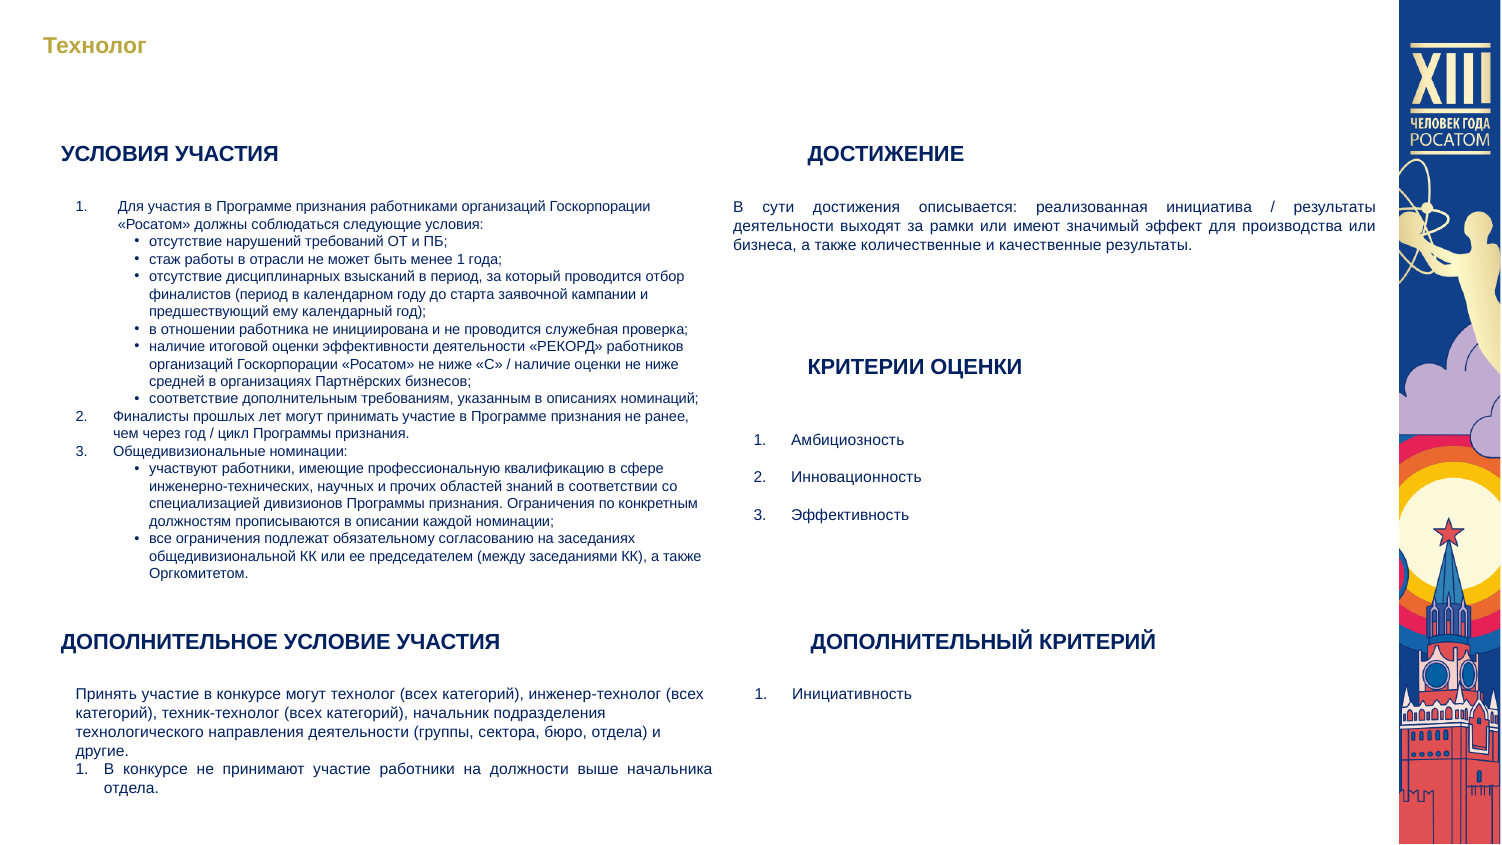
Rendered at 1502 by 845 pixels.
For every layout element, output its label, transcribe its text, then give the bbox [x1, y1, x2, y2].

text_box Амбициозность Инновационность Эффективность [738, 422, 1390, 531]
text_box Технолог [28, 23, 1402, 66]
text_box ДОПОЛНИТЕЛЬНОЕ УСЛОВИЕ УЧАСТИЯ [60, 614, 652, 656]
text_box Принять участие в конкурсе могут технолог (всех категорий), инженер-технолог (всех категорий), техник-технолог (всех категорий), начальник подразделения технологического направления деятельности (группы, сектора, бюро, отдела) и другие. В конкурсе не принимают участие работники на должности выше начальника отдела. [60, 676, 727, 805]
text_box В сути достижения описывается: реализованная инициатива / результаты деятельности выходят за рамки или имеют значимый эффект для производства или бизнеса, а также количественные и качественные результаты. [718, 189, 1391, 261]
text_box Инициативность [739, 676, 1391, 748]
text_box ДОПОЛНИТЕЛЬНЫЙ КРИТЕРИЙ [810, 614, 1303, 673]
picture [0, 0, 1501, 844]
text_box Для участия в Программе признания работниками организаций Госкорпорации «Росатом» должны соблюдаться следующие условия: отсутствие нарушений требований ОТ и ПБ; стаж работы в отрасли не может быть менее 1 года; отсутствие дисциплинарных взысканий в период, за который проводится отбор финалистов (период в календарном году до старта заявочной кампании и предшествующий ему календарный год); в отношении работника не инициирована и не проводится служебная проверка; наличие итоговой оценки эффективности деятельности «РЕКОРД» работников организаций Госкорпорации «Росатом» не ниже «С» / наличие оценки не ниже средней в организациях Партнёрских бизнесов; соответствие дополнительным требованиям, указанным в описаниях номинаций; Финалисты прошлых лет могут принимать участие в Программе признания не ранее, чем через год / цикл Программы признания. Общедивизиональные номинации: участвуют работники, имеющие профессиональную квалификацию в сфере инженерно-технических, научных и прочих областей знаний в соответствии со специализацией дивизионов Программы признания. Ограничения по конкретным должностям прописываются в описании каждой номинации; все ограничения подлежат обязательному согласованию на заседаниях общедивизиональной КК или ее председателем (между заседаниями КК), а также Оргкомитетом. [60, 189, 727, 590]
text_box УСЛОВИЯ УЧАСТИЯ [60, 126, 411, 169]
text_box ДОСТИЖЕНИЕ [807, 126, 1158, 168]
text_box КРИТЕРИИ ОЦЕНКИ [807, 339, 1158, 381]
